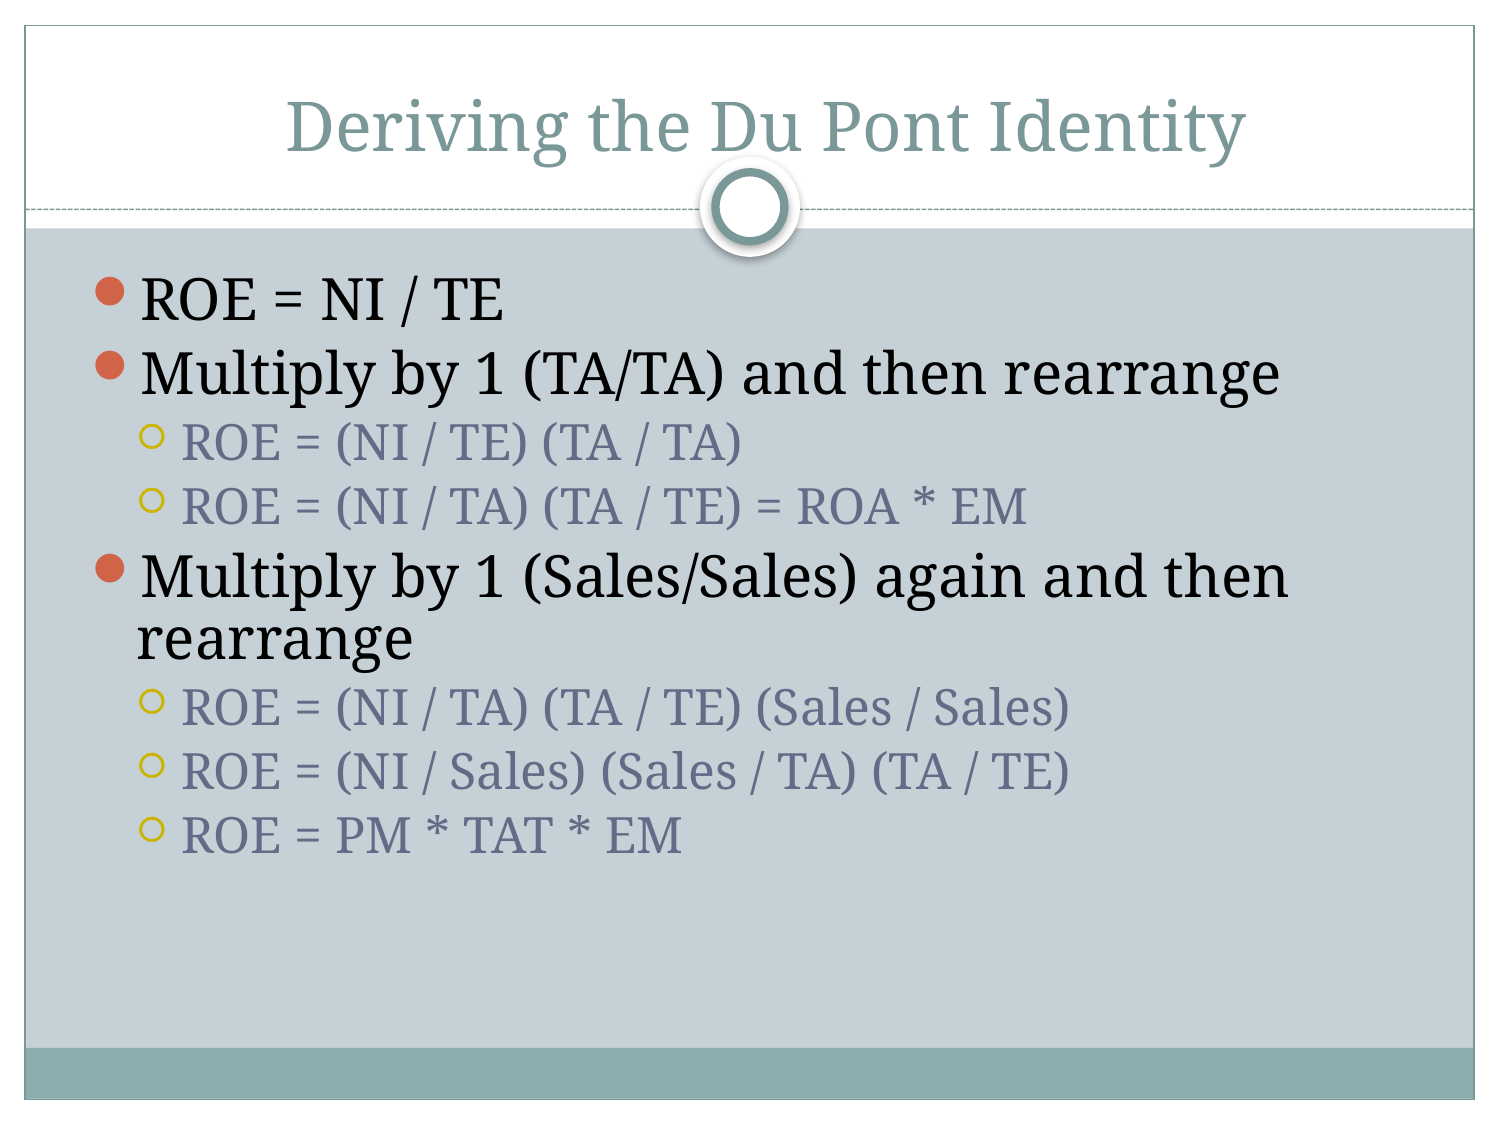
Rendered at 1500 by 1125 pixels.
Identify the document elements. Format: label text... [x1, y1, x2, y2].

text_box ROE = NI / TE Multiply by 1 (TA/TA) and then rearrange ROE = (NI / TE) (TA / TA) ROE = (NI / TA) (TA / TE) = ROA * EM Multiply by 1 (Sales/Sales) again and then rearrange ROE = (NI / TA) (TA / TE) (Sales / Sales) ROE = (NI / Sales) (Sales / TA) (TA / TE) ROE = PM * TAT * EM [76, 262, 1425, 1005]
title Deriving the Du Pont Identity [171, 65, 1362, 173]
